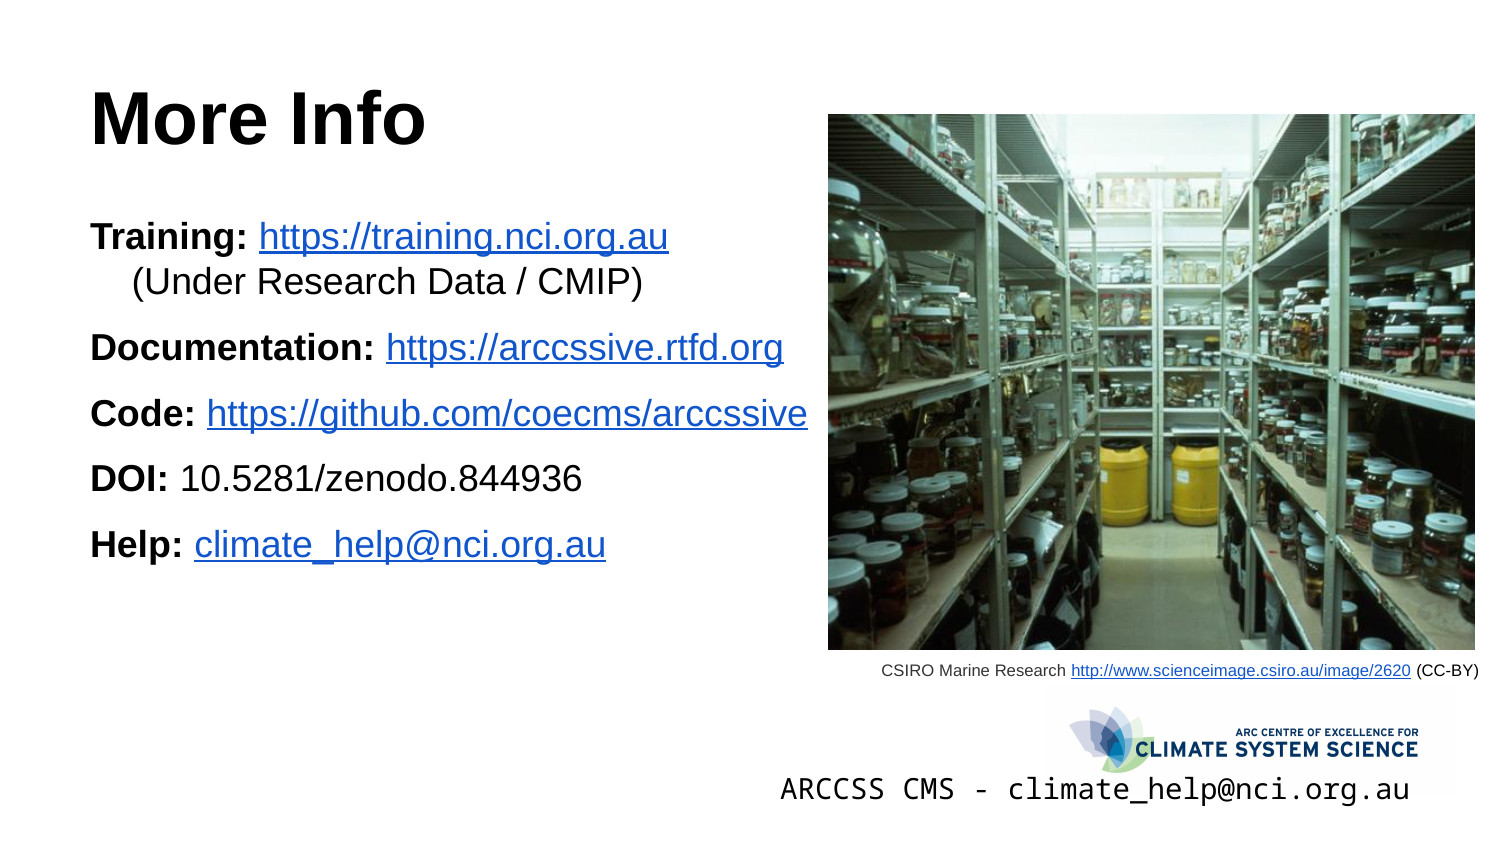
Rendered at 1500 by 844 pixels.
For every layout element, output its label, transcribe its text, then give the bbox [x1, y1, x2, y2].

picture [1116, 785, 1125, 790]
picture [1152, 785, 1160, 796]
picture [827, 114, 1476, 651]
picture [1064, 785, 1068, 796]
picture [1219, 780, 1232, 796]
picture [1169, 785, 1178, 790]
title More Info [75, 33, 1425, 175]
picture [1070, 785, 1074, 796]
list Training: https://training.nci.org.au (Under Research Data / CMIP) Documentation: https://arccssive.rtfd.org Code: https://github.com/coecms/arccssive DOI: 10.5281/zenodo.844936 Help: climate_help@nci.org.au [75, 196, 974, 808]
picture [1205, 785, 1213, 796]
picture [1344, 785, 1353, 796]
text_box CSIRO Marine Research http://www.scienceimage.csiro.au/image/2620 (CC-BY) [808, 645, 1495, 700]
picture [1309, 785, 1318, 796]
picture [1044, 700, 1456, 796]
picture [1240, 785, 1248, 796]
